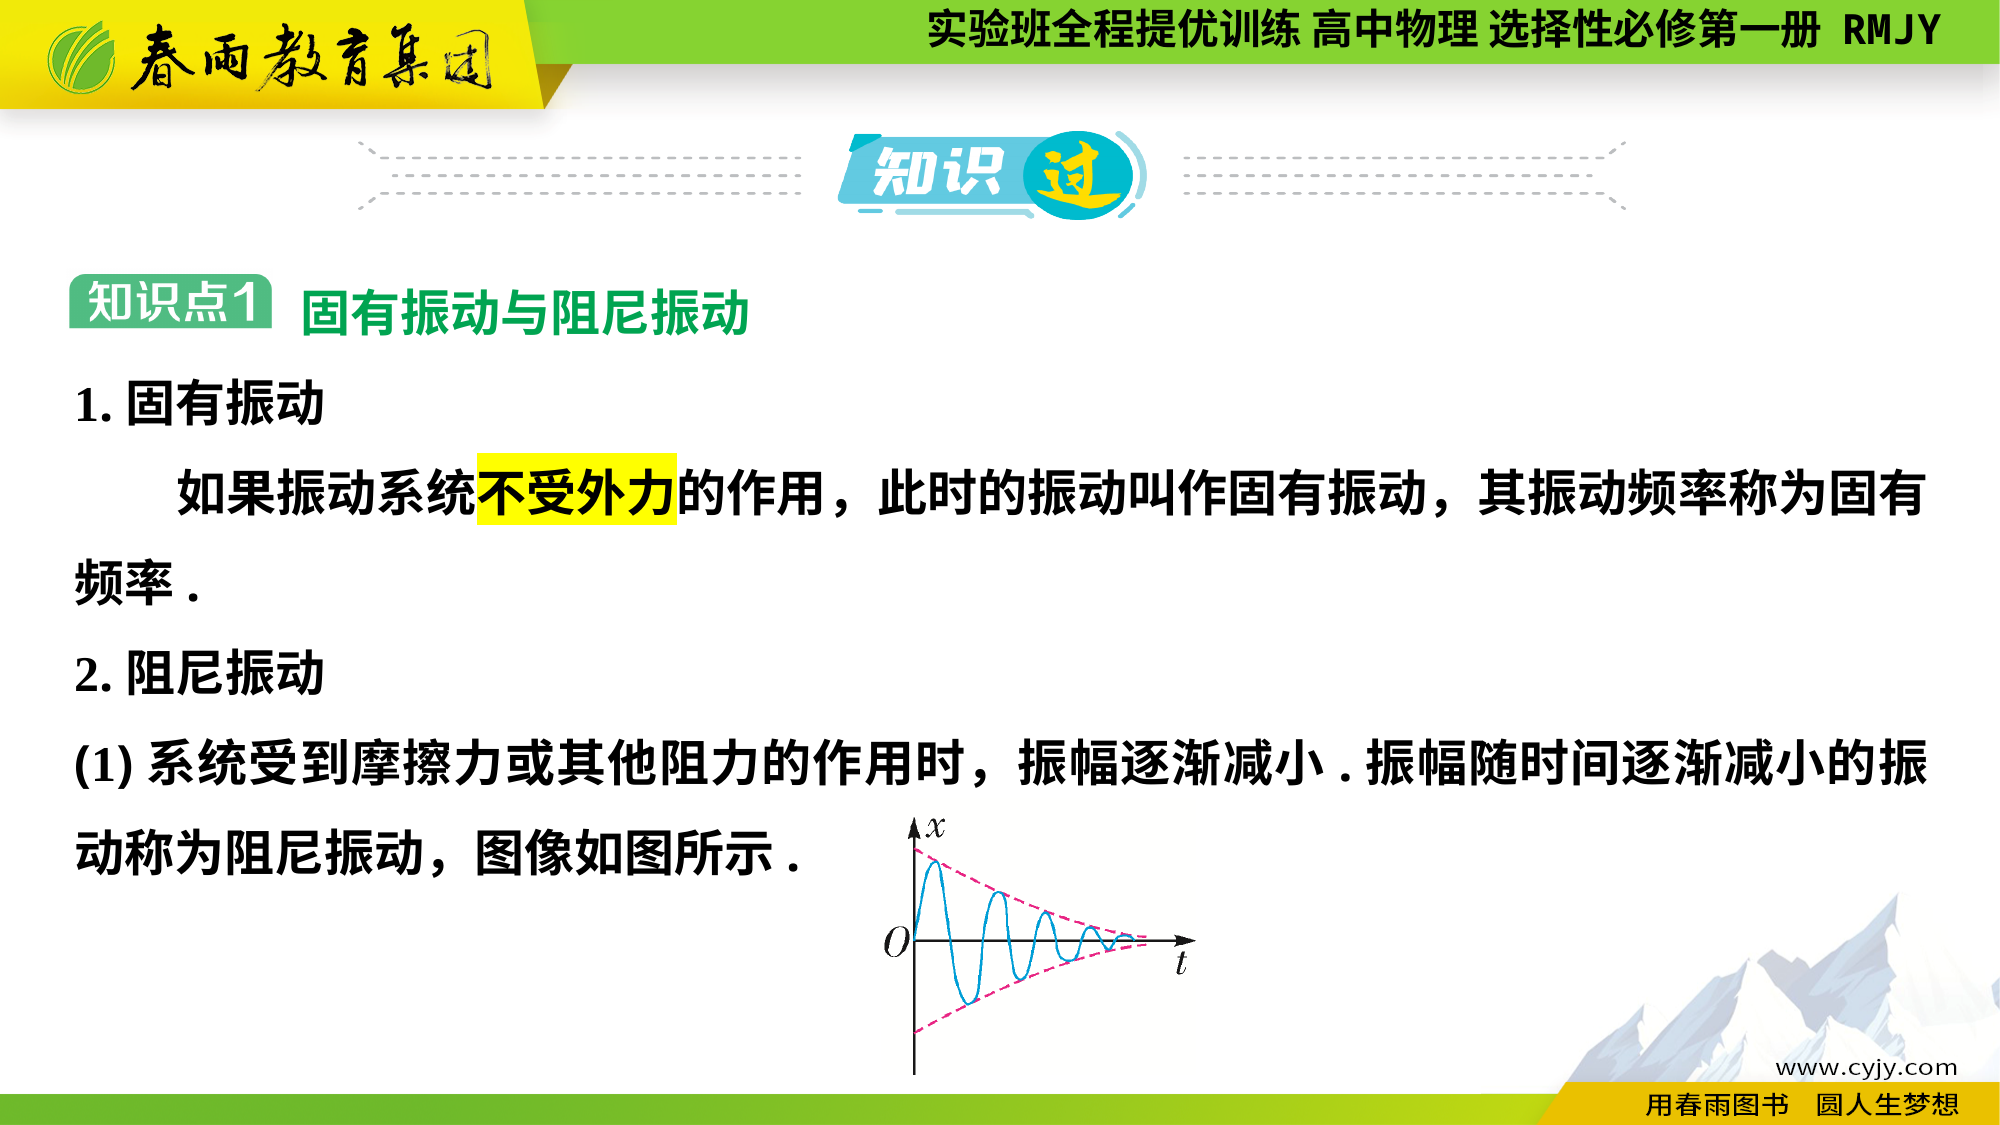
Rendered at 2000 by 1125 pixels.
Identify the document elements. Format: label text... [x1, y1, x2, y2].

picture [0, 0, 2000, 1125]
list 固有振动与阻尼振动 1.固有振动 如果振动系统不受外力的作用，此时的振动叫作固有振动，其振动频率称为固有频率. 2.阻尼振动 (1)系统受到摩擦力或其他阻力的作用时，振幅逐渐减小.振幅随时间逐渐减小的振动称为阻尼振动，图像如图所示. [59, 243, 1944, 884]
